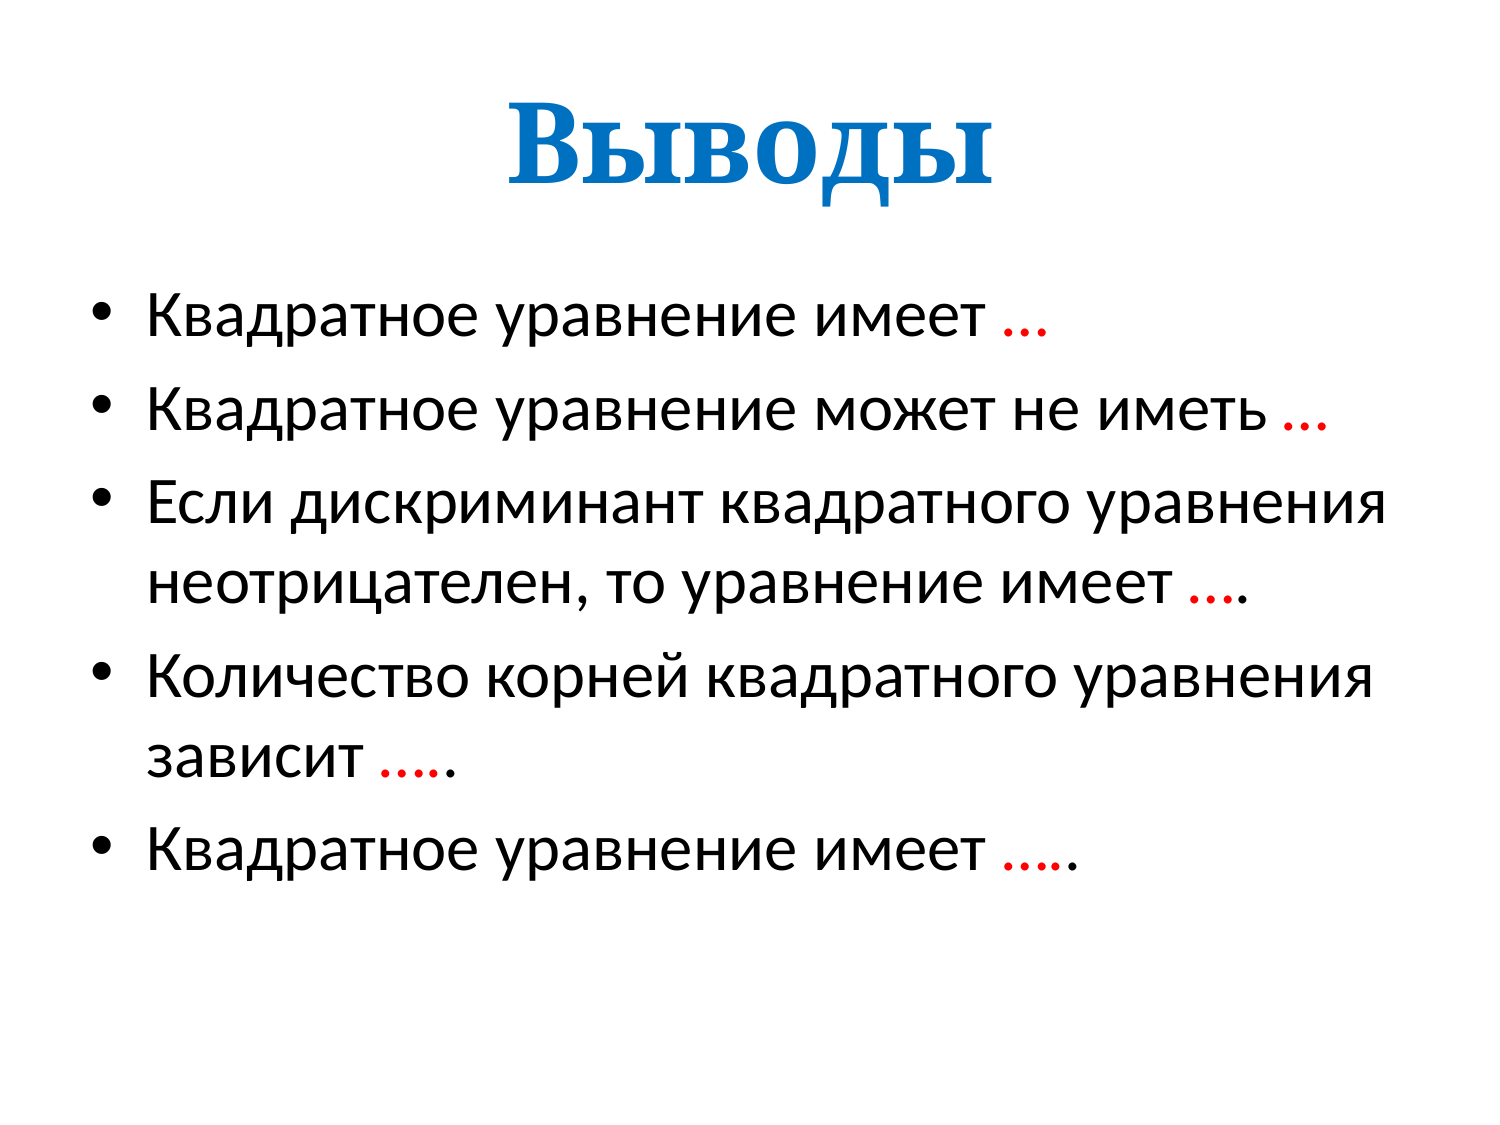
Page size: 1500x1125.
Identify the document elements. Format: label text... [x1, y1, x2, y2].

list Квадратное уравнение имеет … Квадратное уравнение может не иметь … Если дискриминант квадратного уравнения неотрицателен, то уравнение имеет …. Количество корней квадратного уравнения зависит ….. Квадратное уравнение имеет ….. [75, 262, 1425, 1005]
title Выводы [75, 45, 1425, 233]
